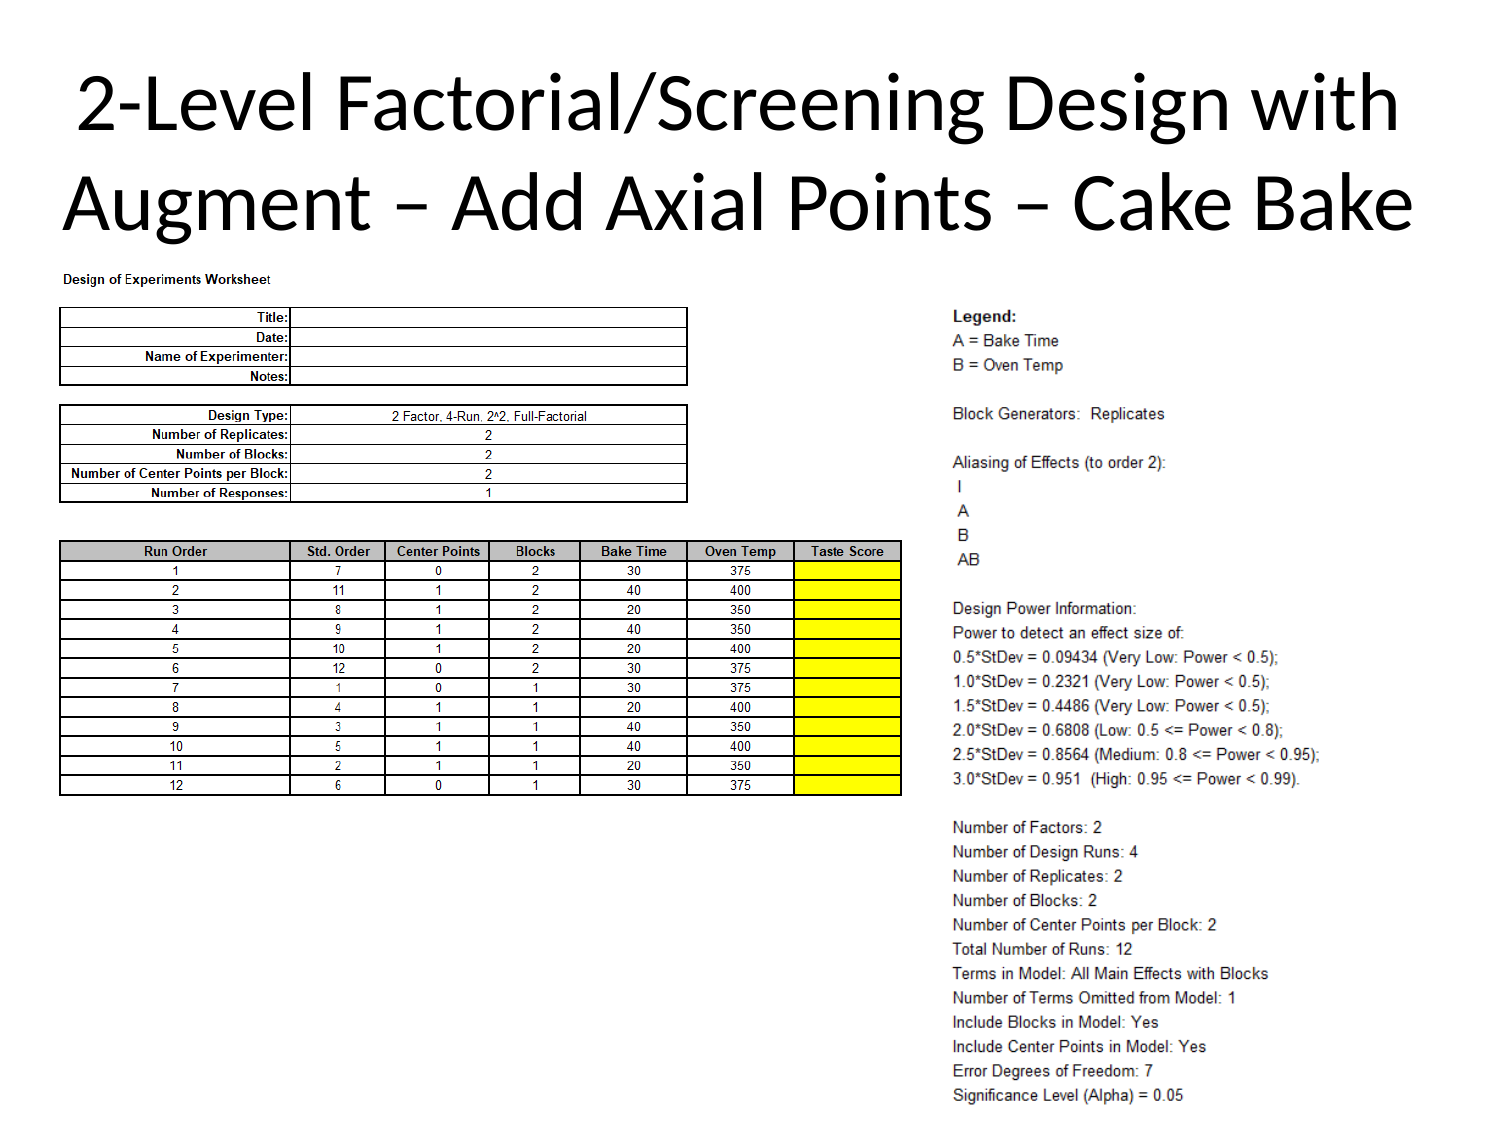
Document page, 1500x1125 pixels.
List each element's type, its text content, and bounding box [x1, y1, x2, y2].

picture [942, 304, 1336, 1107]
picture [56, 270, 909, 799]
title 2-Level Factorial/Screening Design with Augment – Add Axial Points – Cake Bake [0, 39, 1500, 153]
